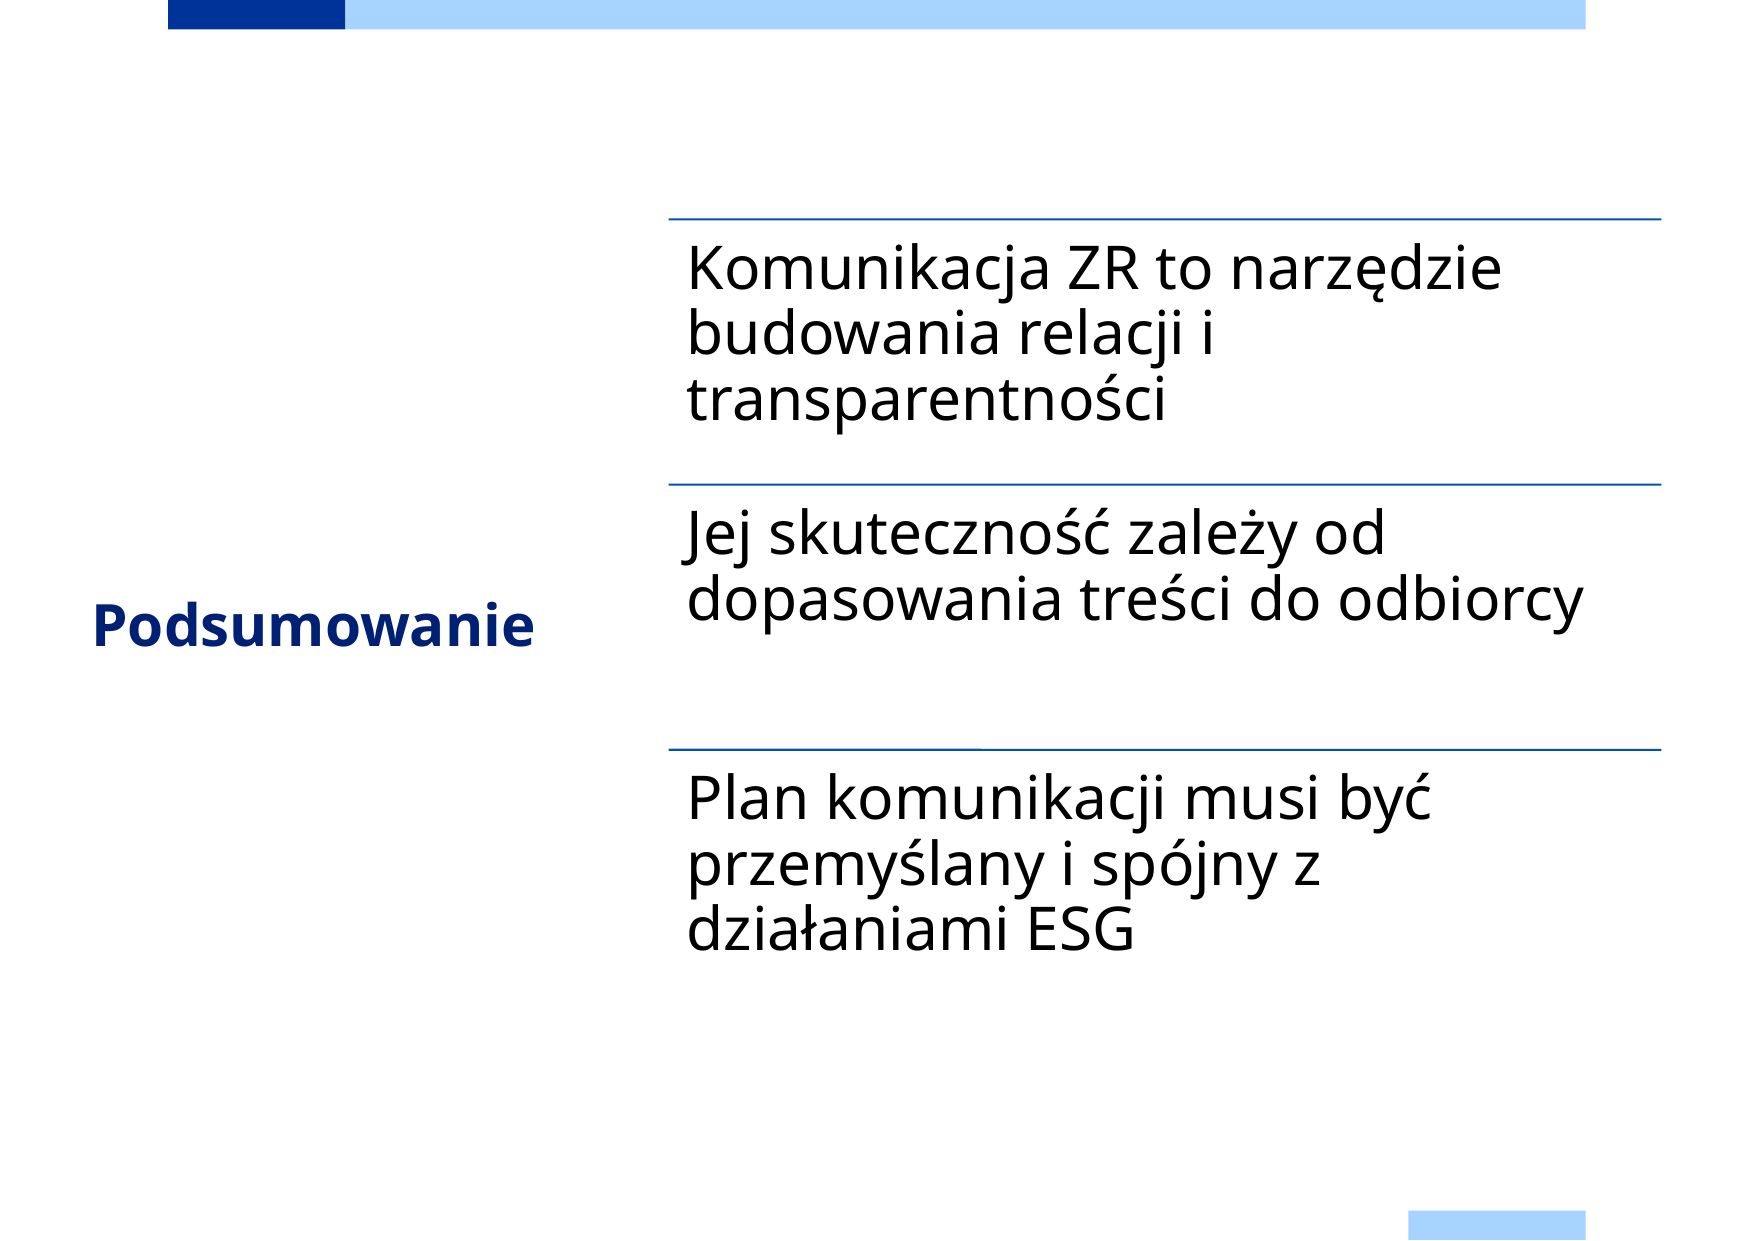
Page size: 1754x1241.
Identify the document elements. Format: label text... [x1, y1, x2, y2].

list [668, 218, 1662, 1016]
title Podsumowanie [91, 218, 584, 1023]
